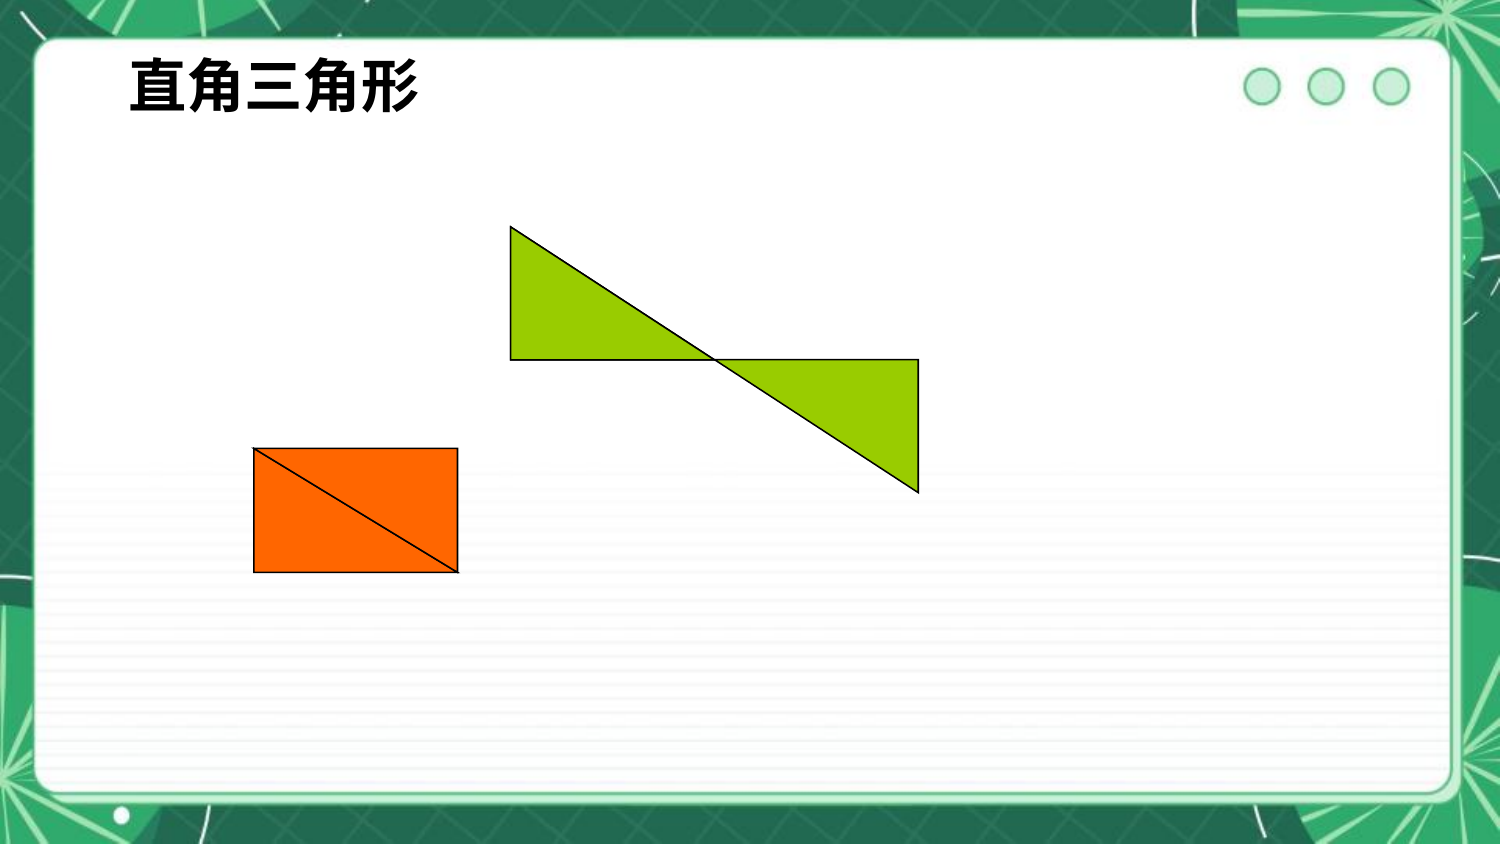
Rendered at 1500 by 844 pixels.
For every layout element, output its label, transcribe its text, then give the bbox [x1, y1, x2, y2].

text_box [253, 448, 458, 573]
picture [0, 0, 1500, 844]
text_box 直角三角形 [113, 41, 778, 127]
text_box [510, 226, 919, 493]
